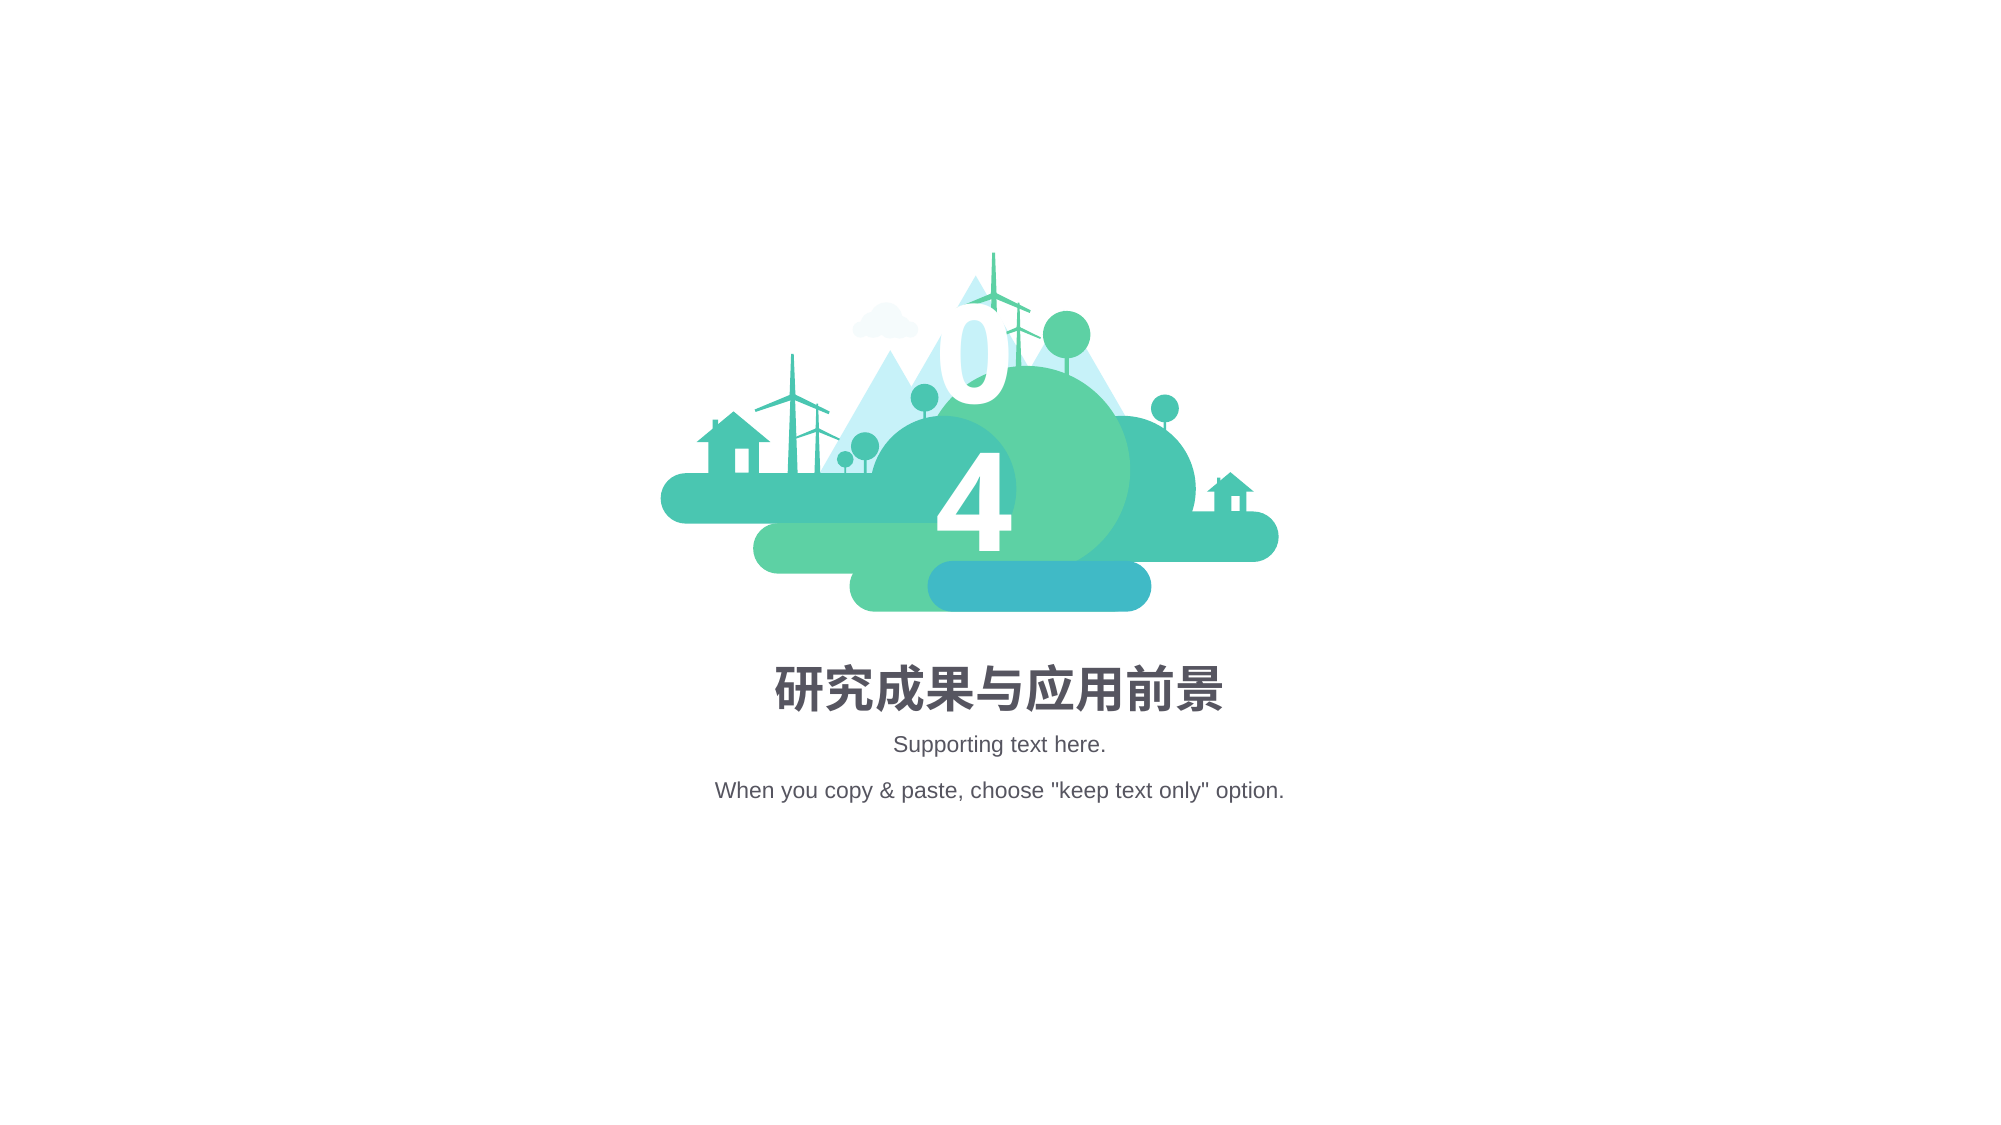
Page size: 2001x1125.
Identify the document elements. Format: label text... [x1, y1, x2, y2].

text_box 04 [919, 381, 1100, 589]
title 研究成果与应用前景 [555, 578, 1445, 725]
list Supporting text here. When you copy & paste, choose "keep text only" option. [555, 725, 1445, 892]
